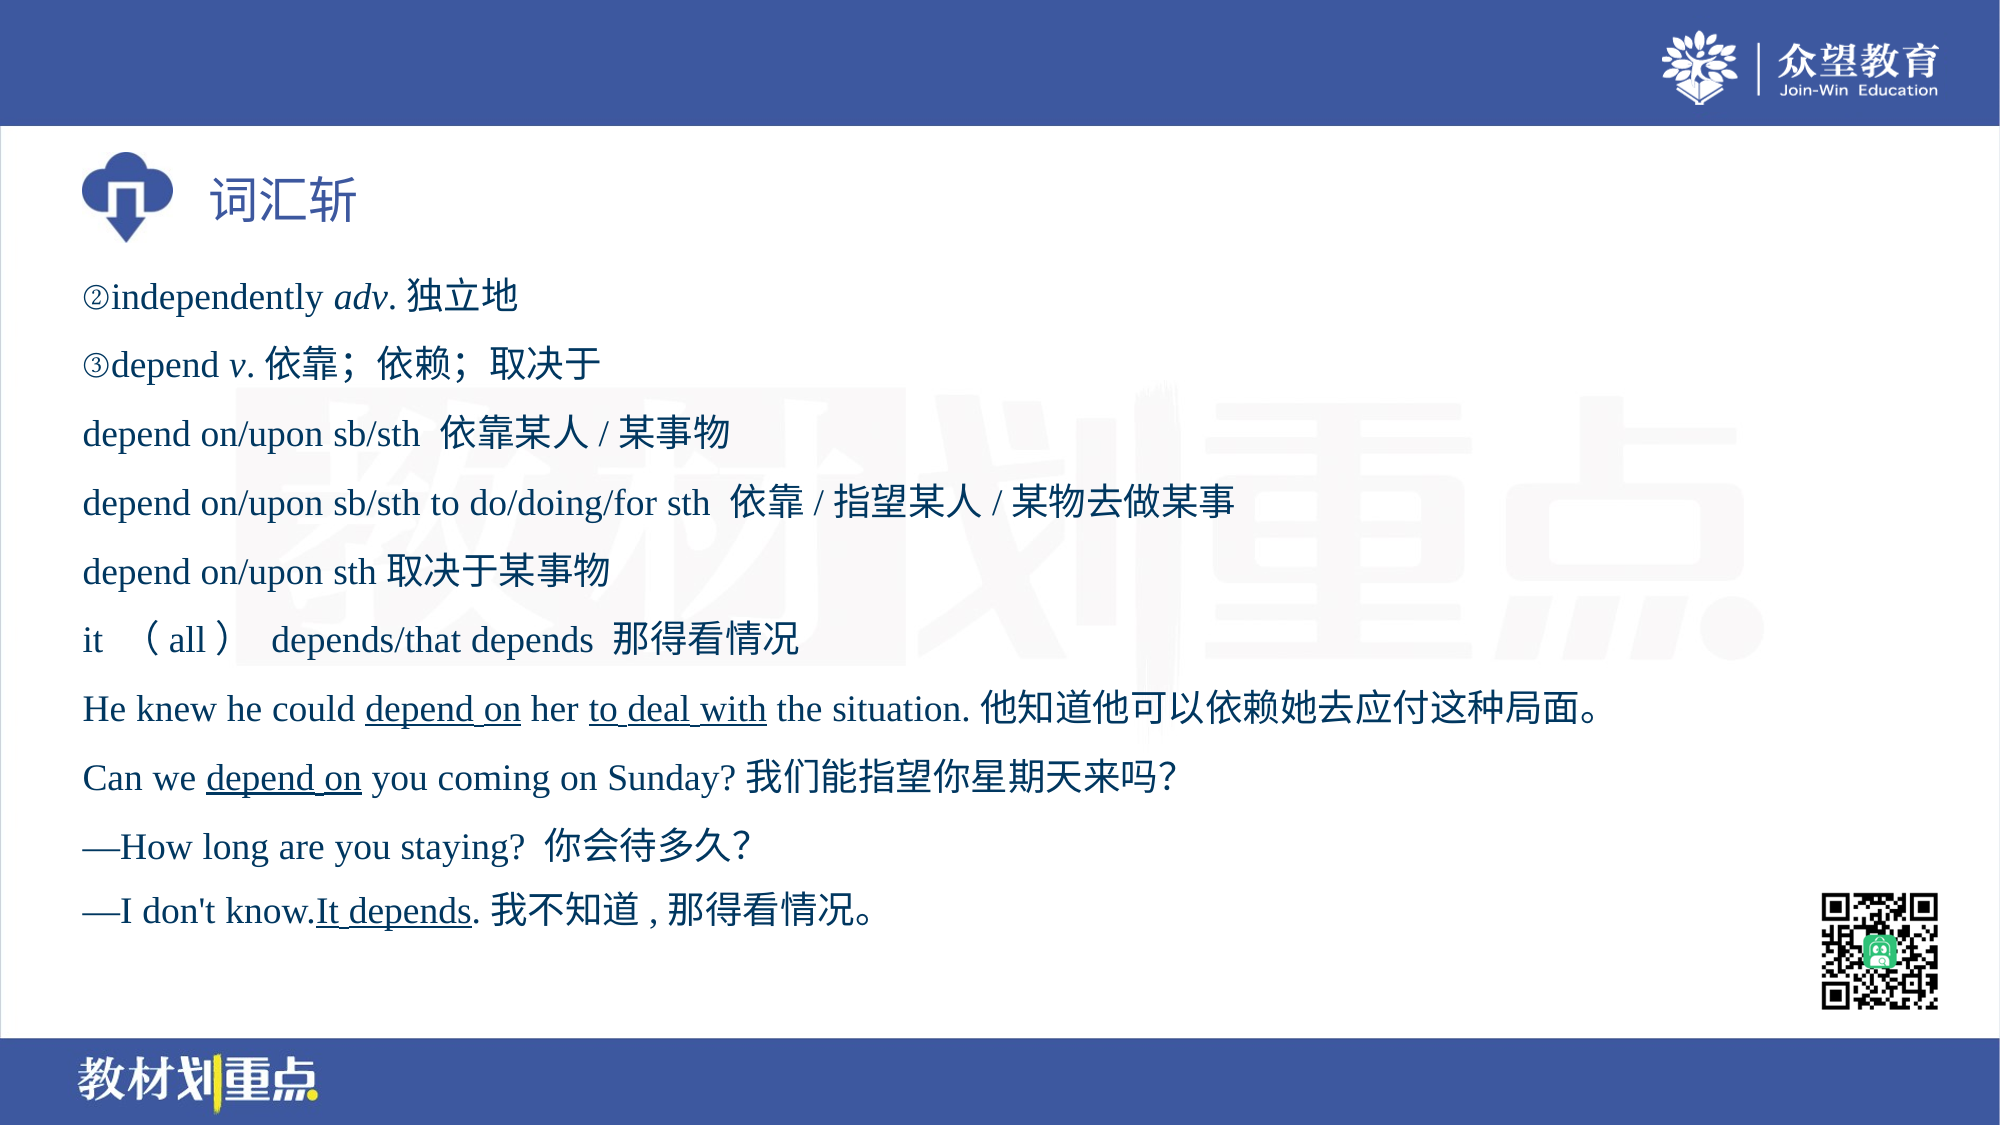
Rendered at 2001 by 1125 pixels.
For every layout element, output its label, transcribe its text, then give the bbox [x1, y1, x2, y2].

picture [0, 0, 2000, 1125]
text_box ②independently adv.独立地 ③depend v.依靠；依赖；取决于 depend on/upon sb/sth 依靠某人/某事物 depend on/upon sb/sth to do/doing/for sth 依靠/指望某人/某物去做某事 depend on/upon sth取决于某事物 it （all） depends/that depends 那得看情况 He knew he could depend on her to deal with the situation.他知道他可以依赖她去应付这种局面。 Can we depend on you coming on Sunday?我们能指望你星期天来吗？ —How long are you staying? 你会待多久？ —I don't know.It depends.我不知道,那得看情况。 [82, 248, 1817, 925]
